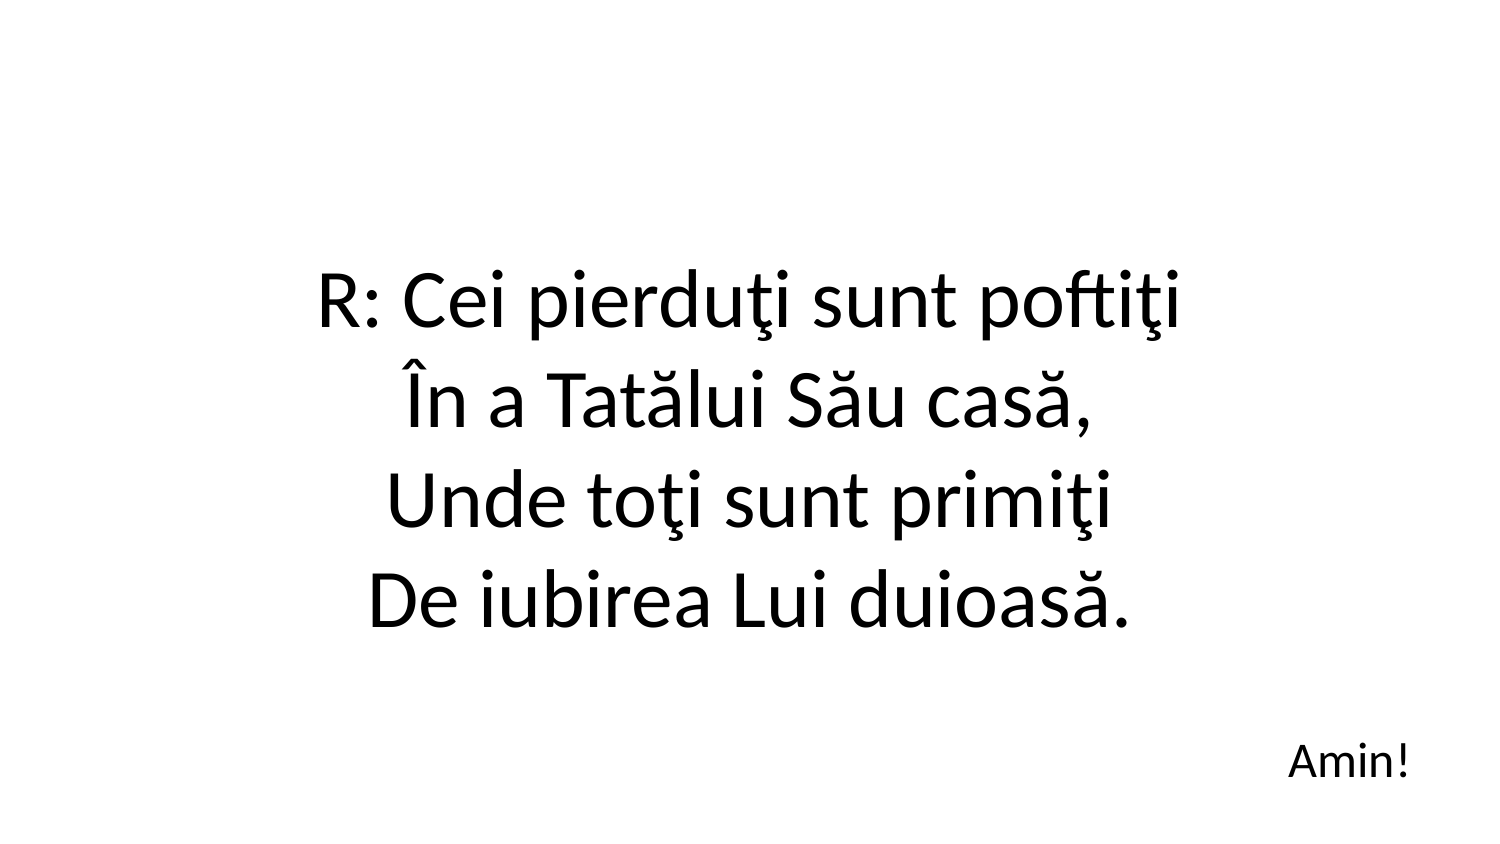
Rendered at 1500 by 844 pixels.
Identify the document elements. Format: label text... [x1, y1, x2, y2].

text_box R: Cei pierduţi sunt poftiţi În a Tatălui Său casă, Unde toţi sunt primiţi De iubirea Lui duioasă. [301, 192, 1199, 652]
text_box Amin! [1273, 674, 1427, 795]
